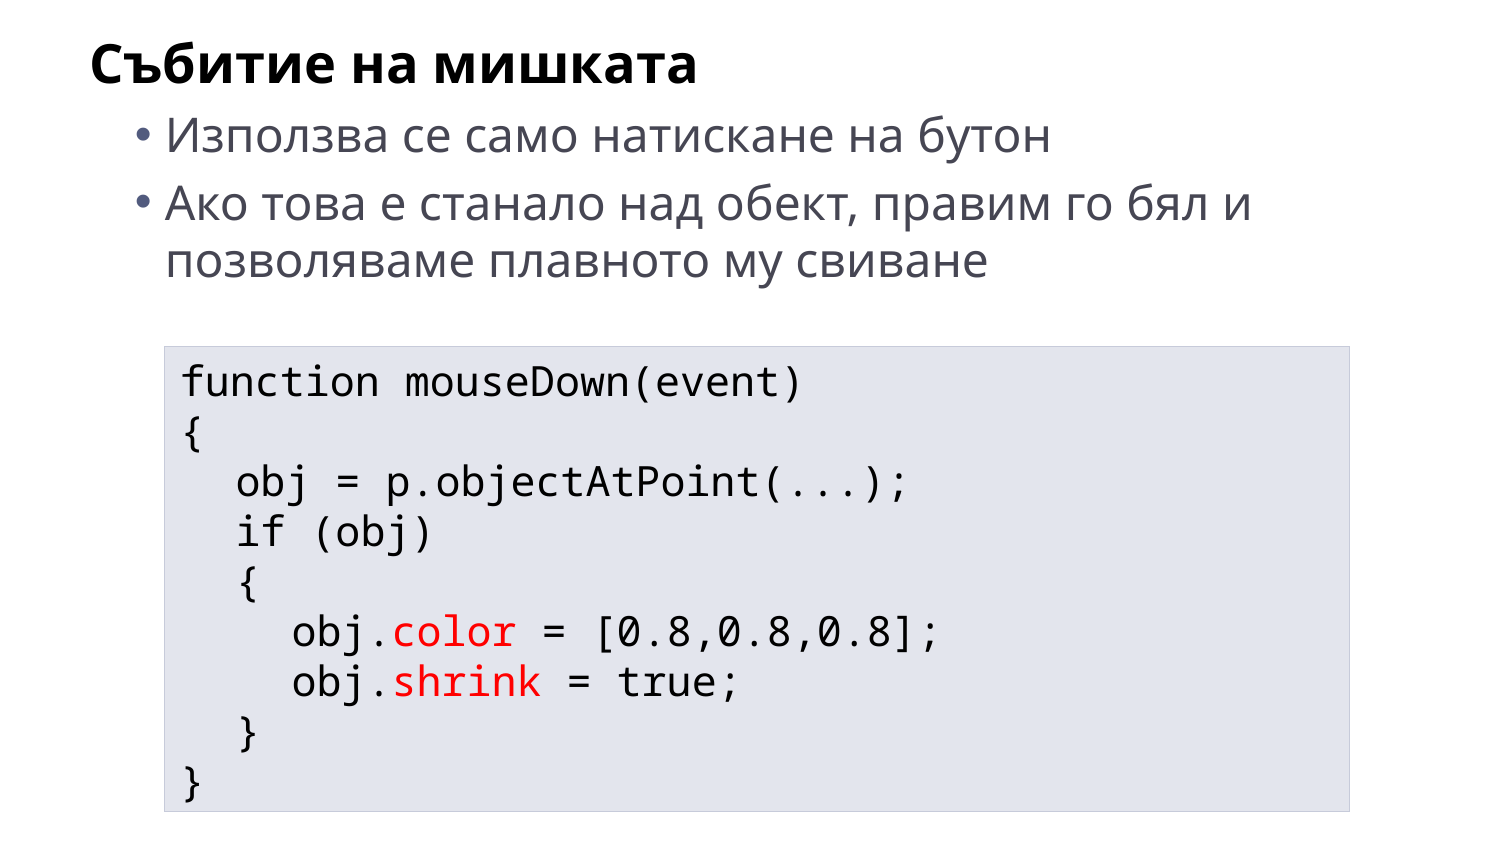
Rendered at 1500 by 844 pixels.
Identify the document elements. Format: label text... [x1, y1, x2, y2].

list Събитие на мишката Използва се само натискане на бутон Ако това е станало над обект, правим го бял и позволяваме плавното му свиване [75, 21, 1475, 835]
text_box function mouseDown(event) { obj = p.objectAtPoint(...); if (obj) { obj.color = [0.8,0.8,0.8]; obj.shrink = true; } } [164, 346, 1350, 812]
